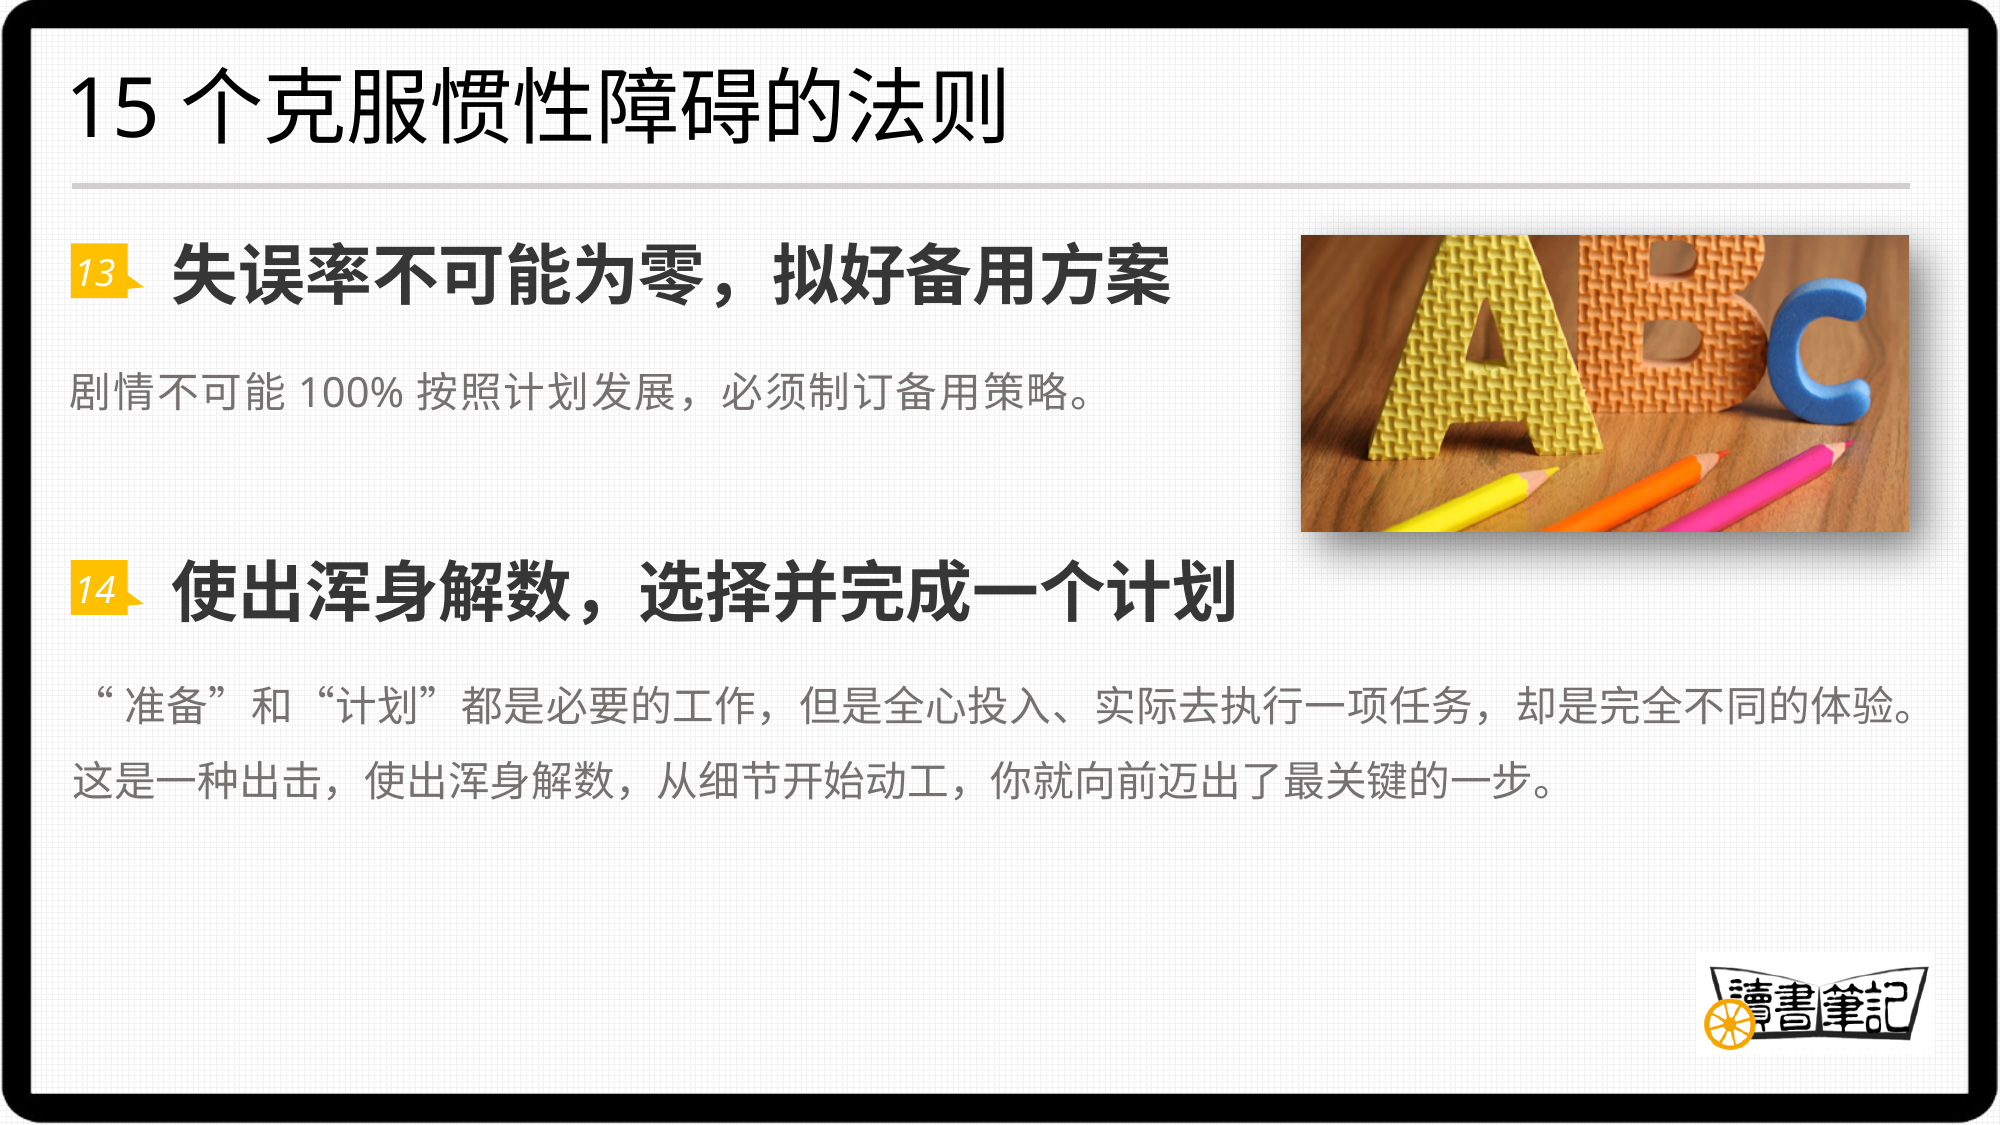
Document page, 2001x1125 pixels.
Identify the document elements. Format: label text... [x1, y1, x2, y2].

text_box 使出浑身解数，选择并完成一个计划 [156, 544, 1319, 635]
text_box 失误率不可能为零，拟好备用方案 [156, 227, 1277, 318]
text_box 15个克服惯性障碍的法则 [50, 46, 1028, 162]
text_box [57, 241, 133, 303]
text_box “准备”和“计划”都是必要的工作，但是全心投入、实际去执行一项任务，却是完全不同的体验。这是一种出击，使出浑身解数，从细节开始动工，你就向前迈出了最关键的一步。 [57, 647, 1910, 813]
text_box 剧情不可能100%按照计划发展，必须制订备用策略。 [55, 333, 1086, 424]
picture [0, 0, 2000, 1125]
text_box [57, 558, 133, 620]
